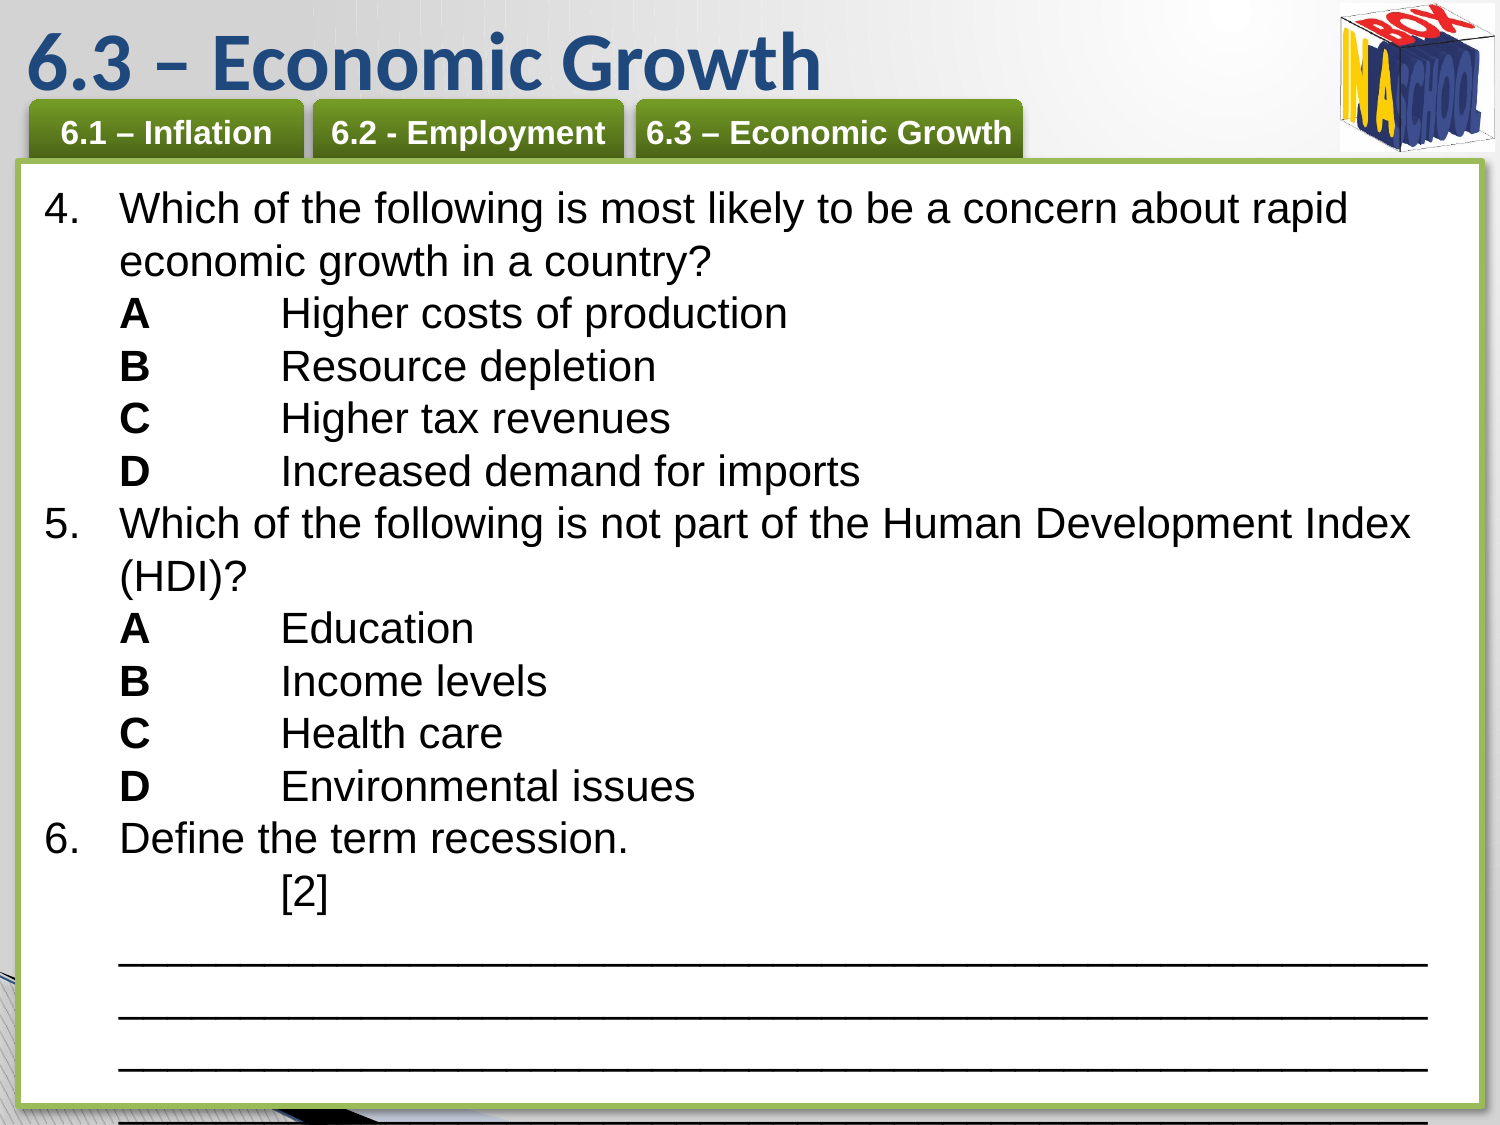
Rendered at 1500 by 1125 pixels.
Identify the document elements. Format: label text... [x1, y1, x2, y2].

picture [1340, 3, 1495, 152]
text_box Which of the following is most likely to be a concern about rapid economic growth in a country? A Higher costs of production B Resource depletion C Higher tax revenues D Increased demand for imports Which of the following is not part of the Human Development Index (HDI)? A Education B Income levels C Health care D Environmental issues Define the term recession. [2] ________________________________________________________________________________________________________________________________________________________________________________________________________________________ [29, 172, 1465, 1125]
title 6.3 – Economic Growth [11, 11, 1465, 102]
